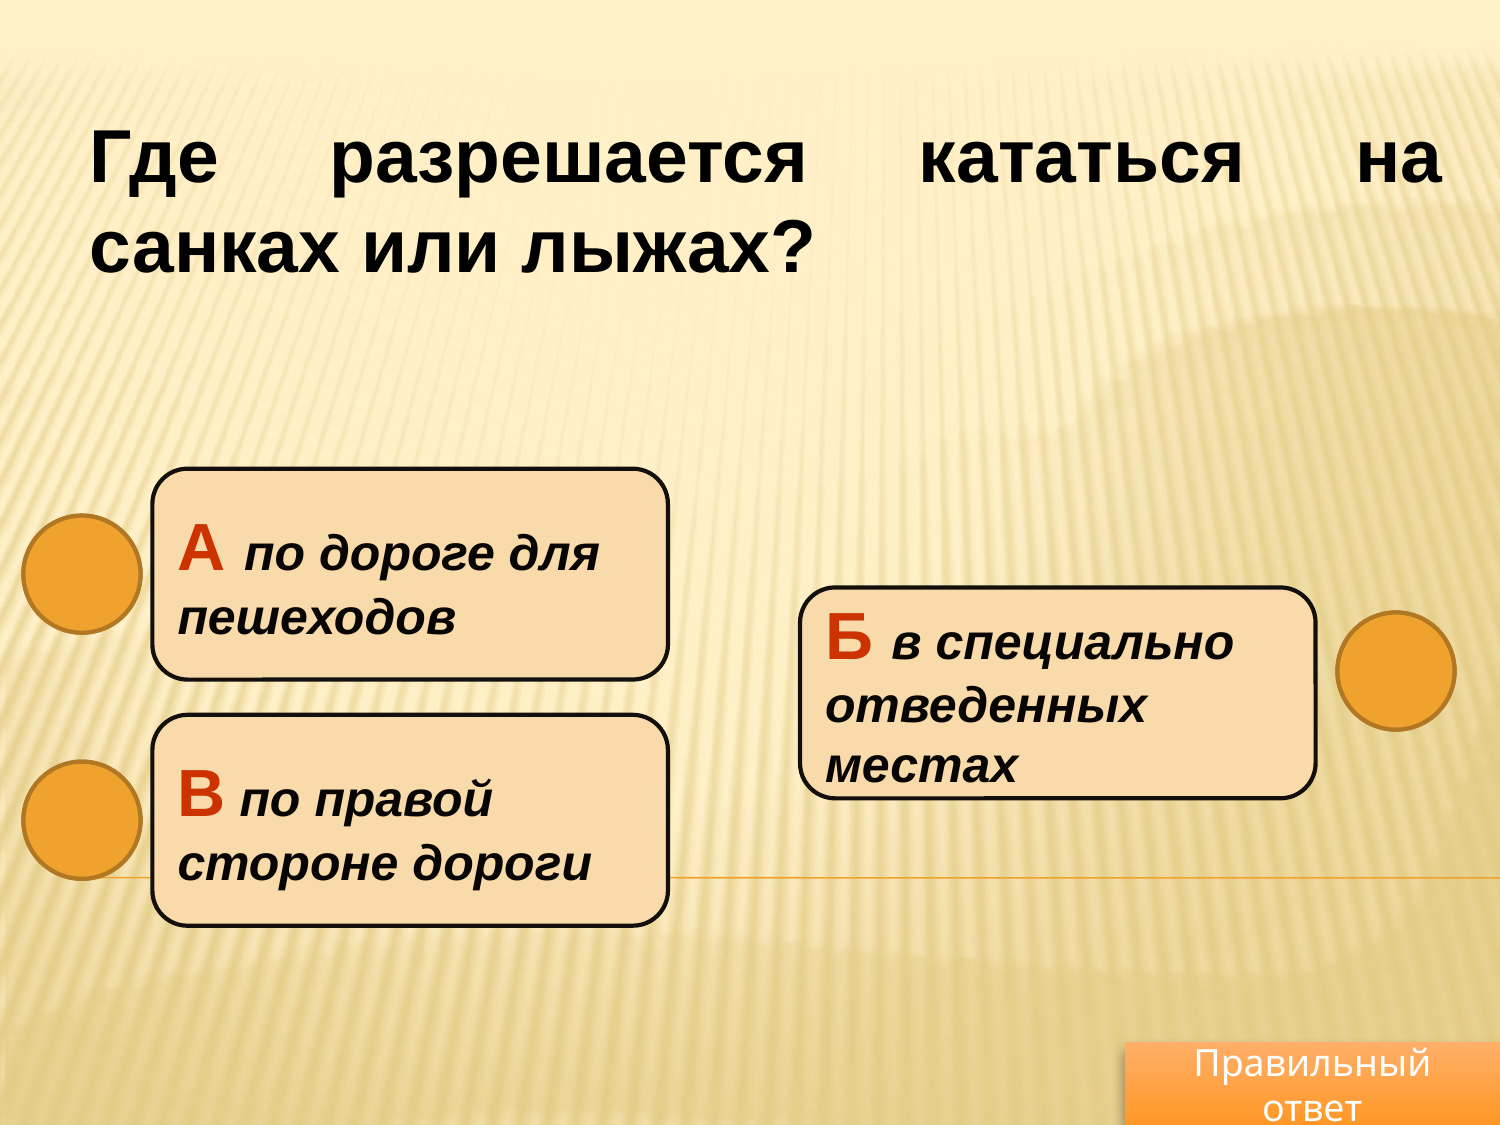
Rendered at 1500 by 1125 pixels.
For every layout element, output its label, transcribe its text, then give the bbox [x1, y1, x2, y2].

text_box [21, 759, 143, 881]
text_box [1335, 610, 1457, 732]
text_box В по правой стороне дороги [150, 712, 671, 928]
text_box А по дороге для пешеходов [150, 466, 671, 682]
text_box Б в специально отведенных местах [797, 585, 1318, 801]
text_box Где разрешается кататься на санках или лыжах? [74, 99, 1458, 340]
text_box Правильный ответ [1124, 1042, 1500, 1125]
text_box [21, 513, 143, 635]
